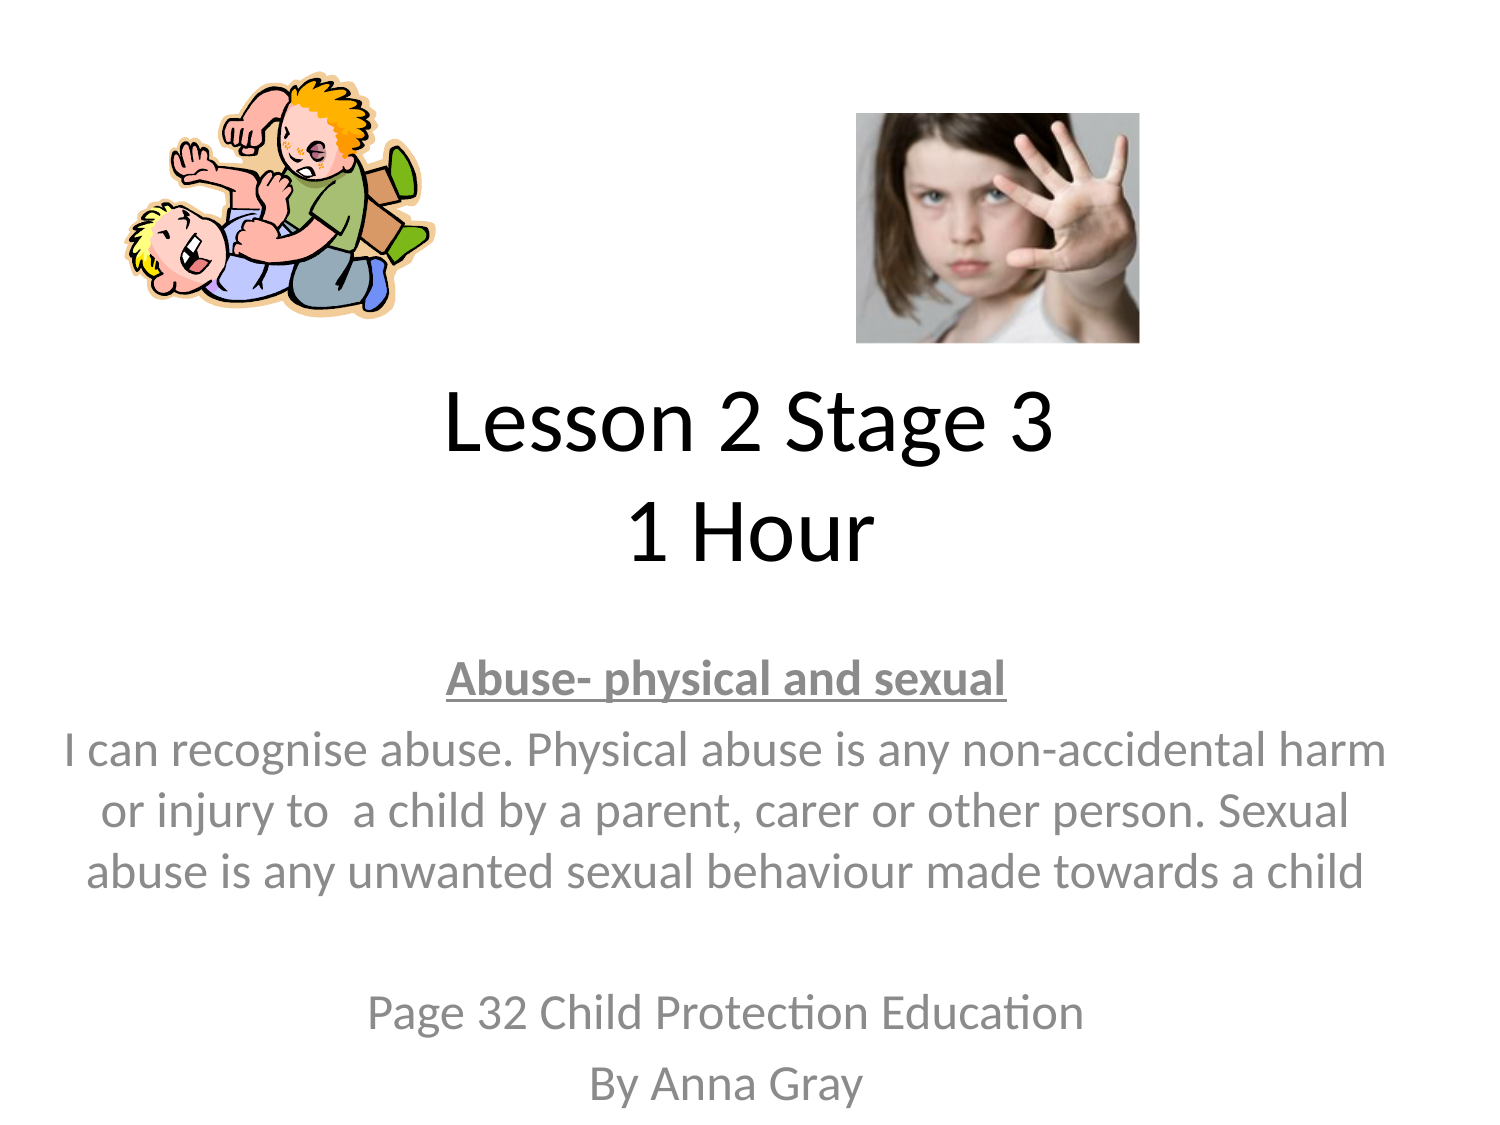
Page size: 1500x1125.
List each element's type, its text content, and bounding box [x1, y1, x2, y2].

subtitle Abuse- physical and sexual I can recognise abuse. Physical abuse is any non-accidental harm or injury to a child by a parent, carer or other person. Sexual abuse is any unwanted sexual behaviour made towards a child Page 32 Child Protection Education By Anna Gray [29, 637, 1424, 1125]
title Lesson 2 Stage 3 1 Hour [112, 349, 1388, 591]
picture [856, 113, 1146, 357]
picture [123, 66, 441, 325]
